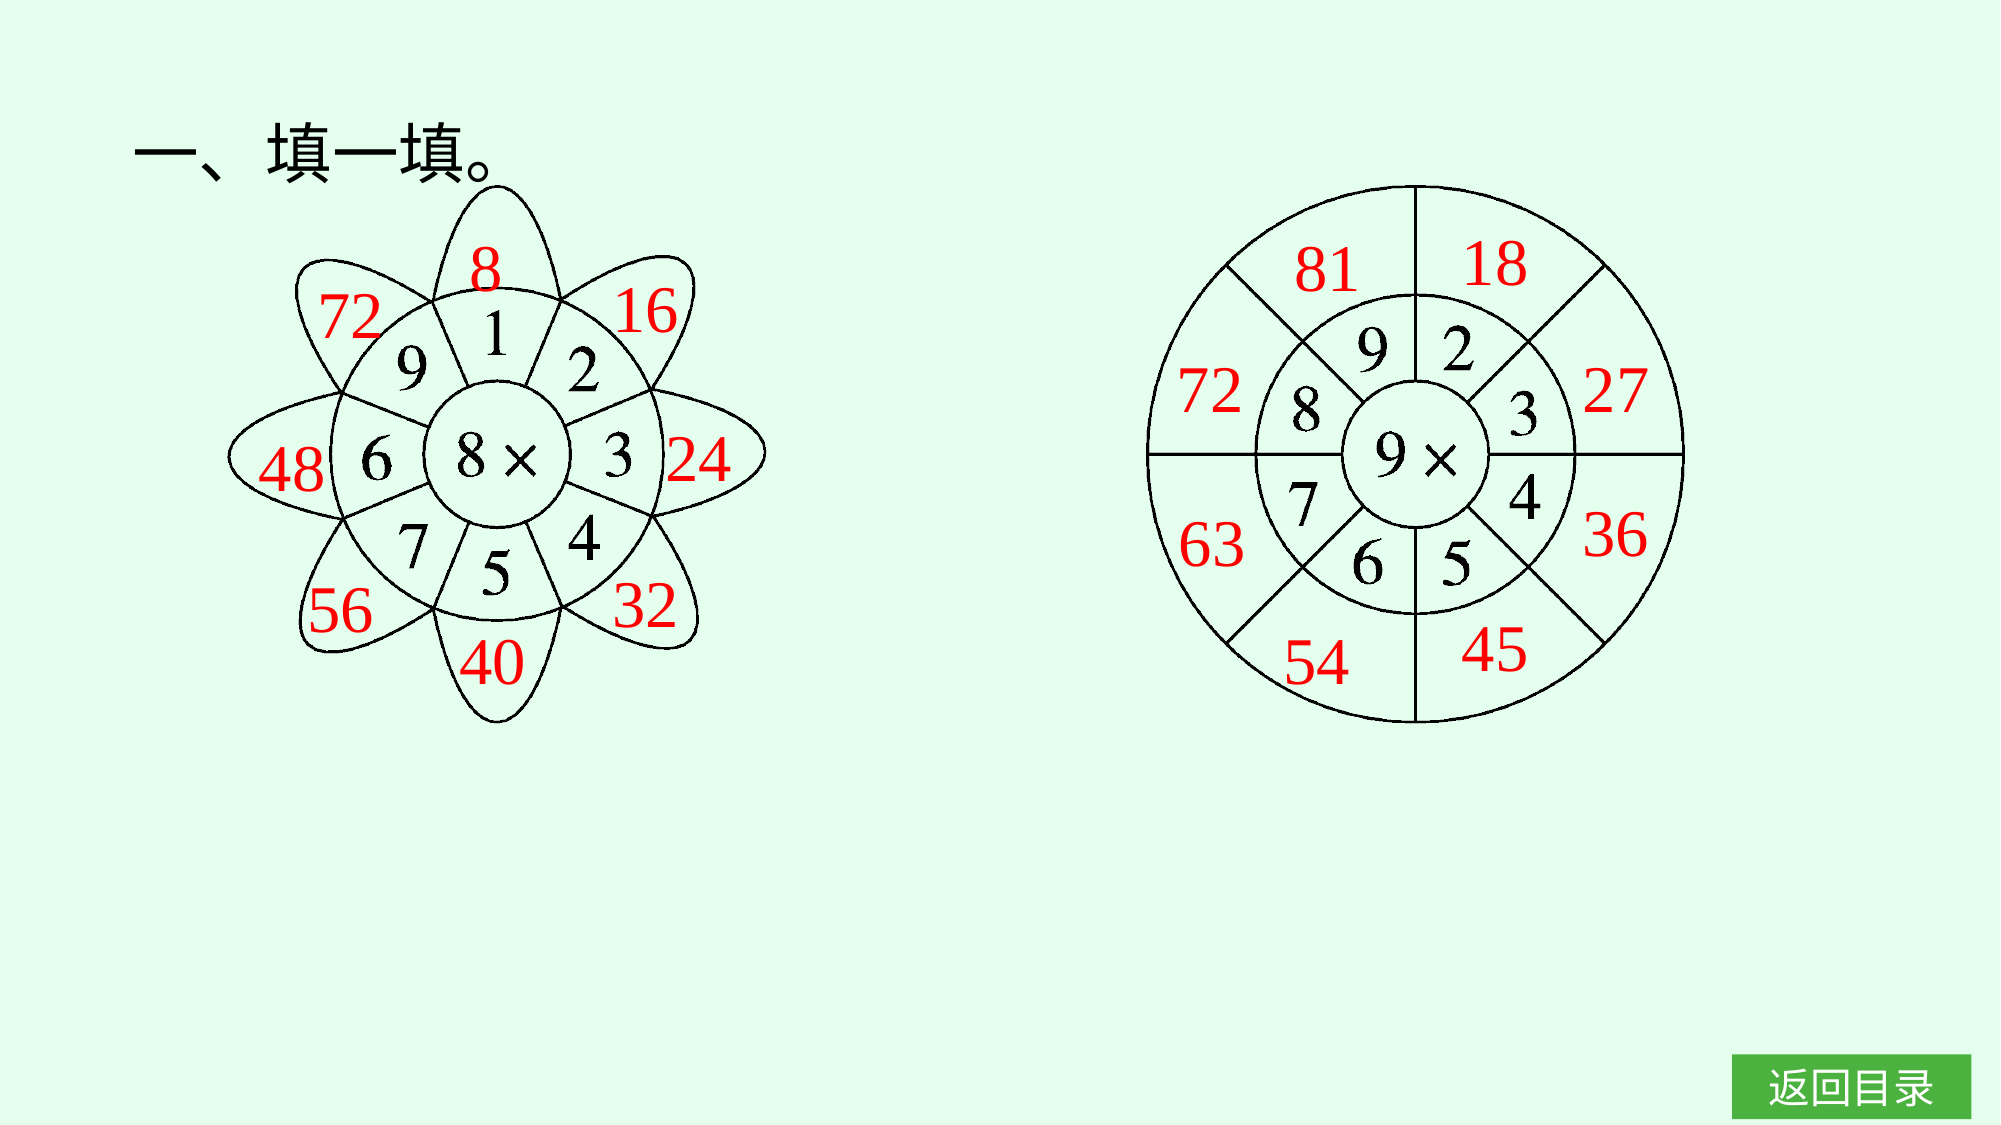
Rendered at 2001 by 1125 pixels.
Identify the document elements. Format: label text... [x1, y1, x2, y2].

text_box 一、填一填。 [117, 88, 563, 200]
picture [223, 184, 1687, 724]
